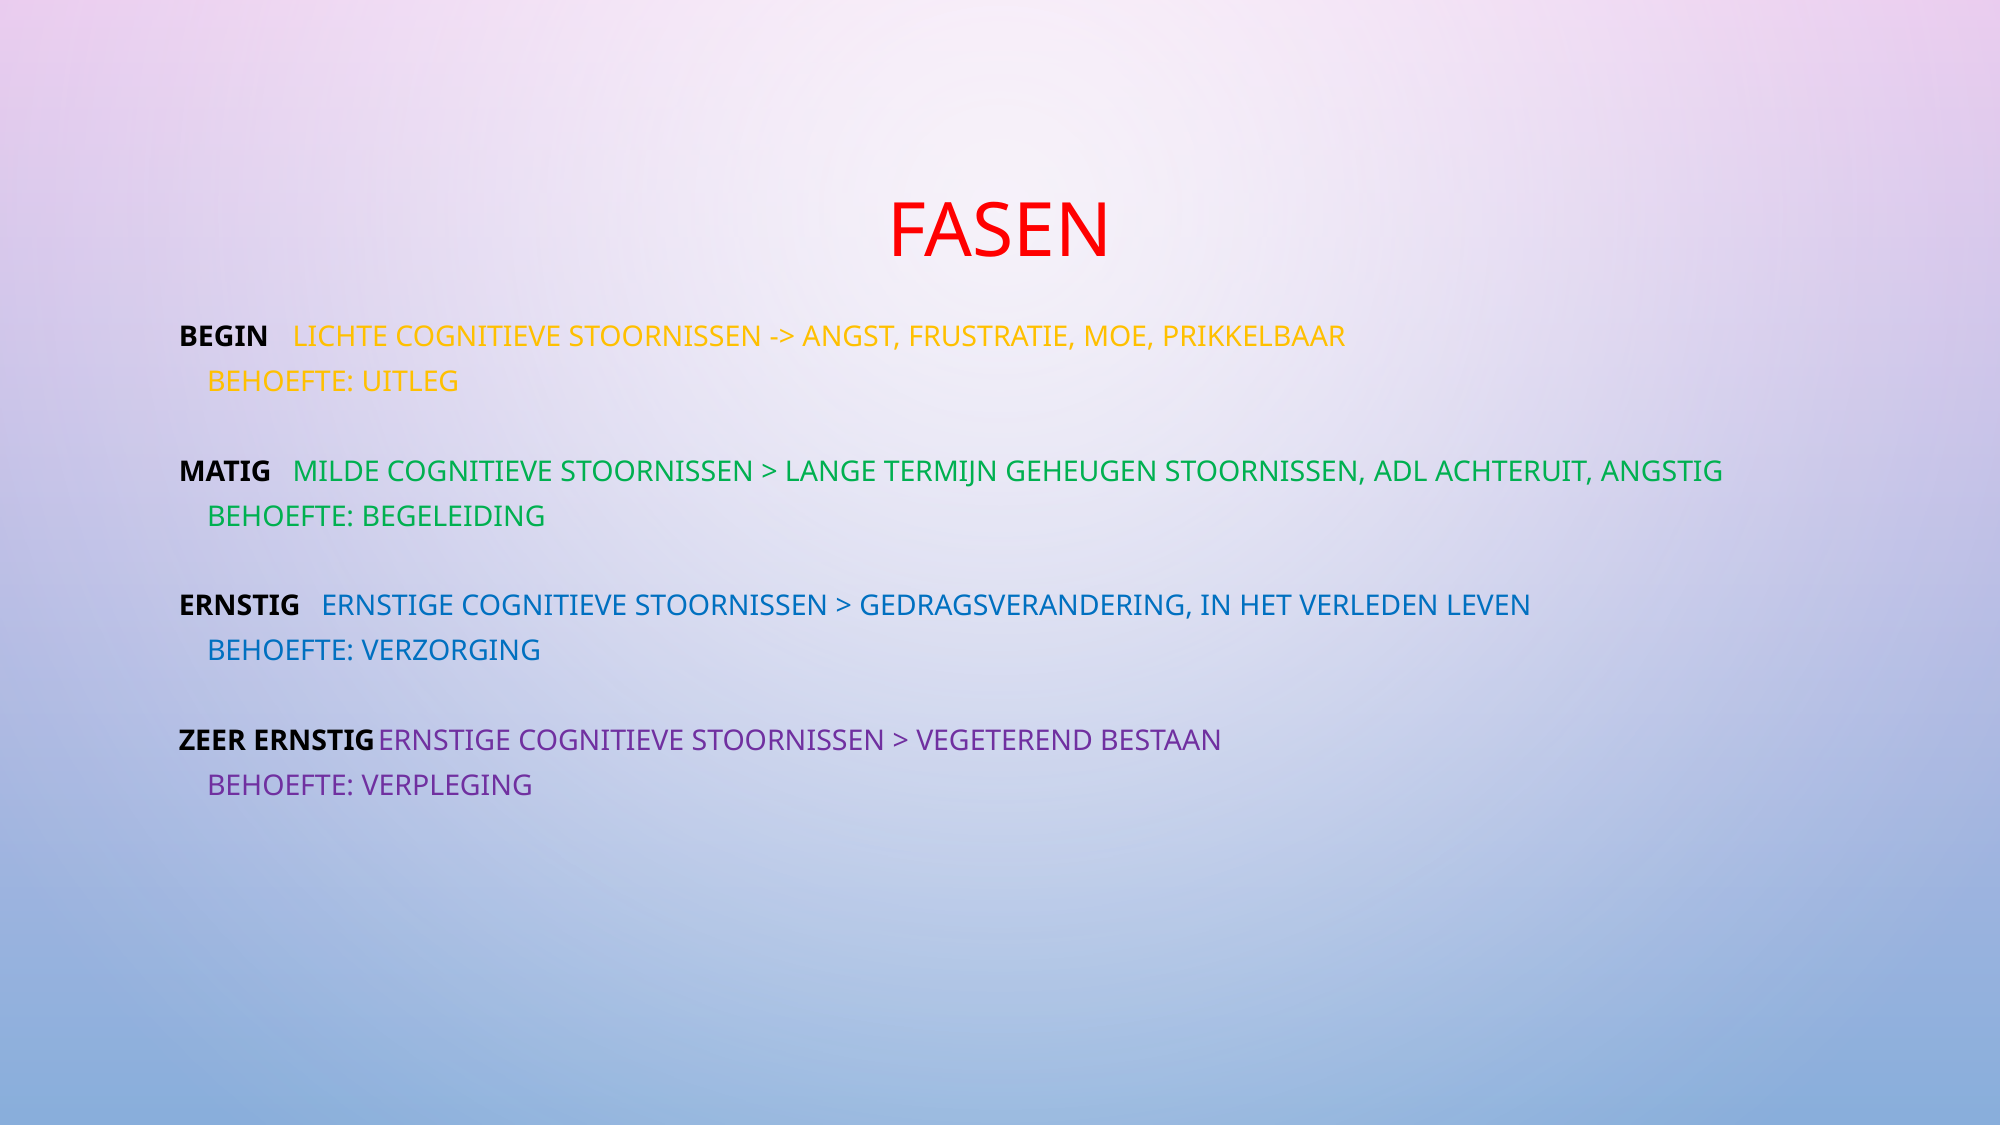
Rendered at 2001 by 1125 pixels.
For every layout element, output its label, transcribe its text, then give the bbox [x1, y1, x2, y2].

list Begin lichte cognitieve stoornissen -> angst, frustratie, moe, prikkelbaar behoefte: uitleg Matig milde cognitieve stoornissen > lange termijn geheugen stoornissen, ADL achteruit, angstig behoefte: begeleiding Ernstig ernstige cognitieve stoornissen > gedragsverandering, in het verleden leven behoefte: verzorging Zeer ernstig ernstige cognitieve stoornissen > vegeterend bestaan behoefte: verpleging [163, 303, 1864, 866]
text_box [0, 0, 2000, 615]
title Fasen [149, 101, 1851, 364]
